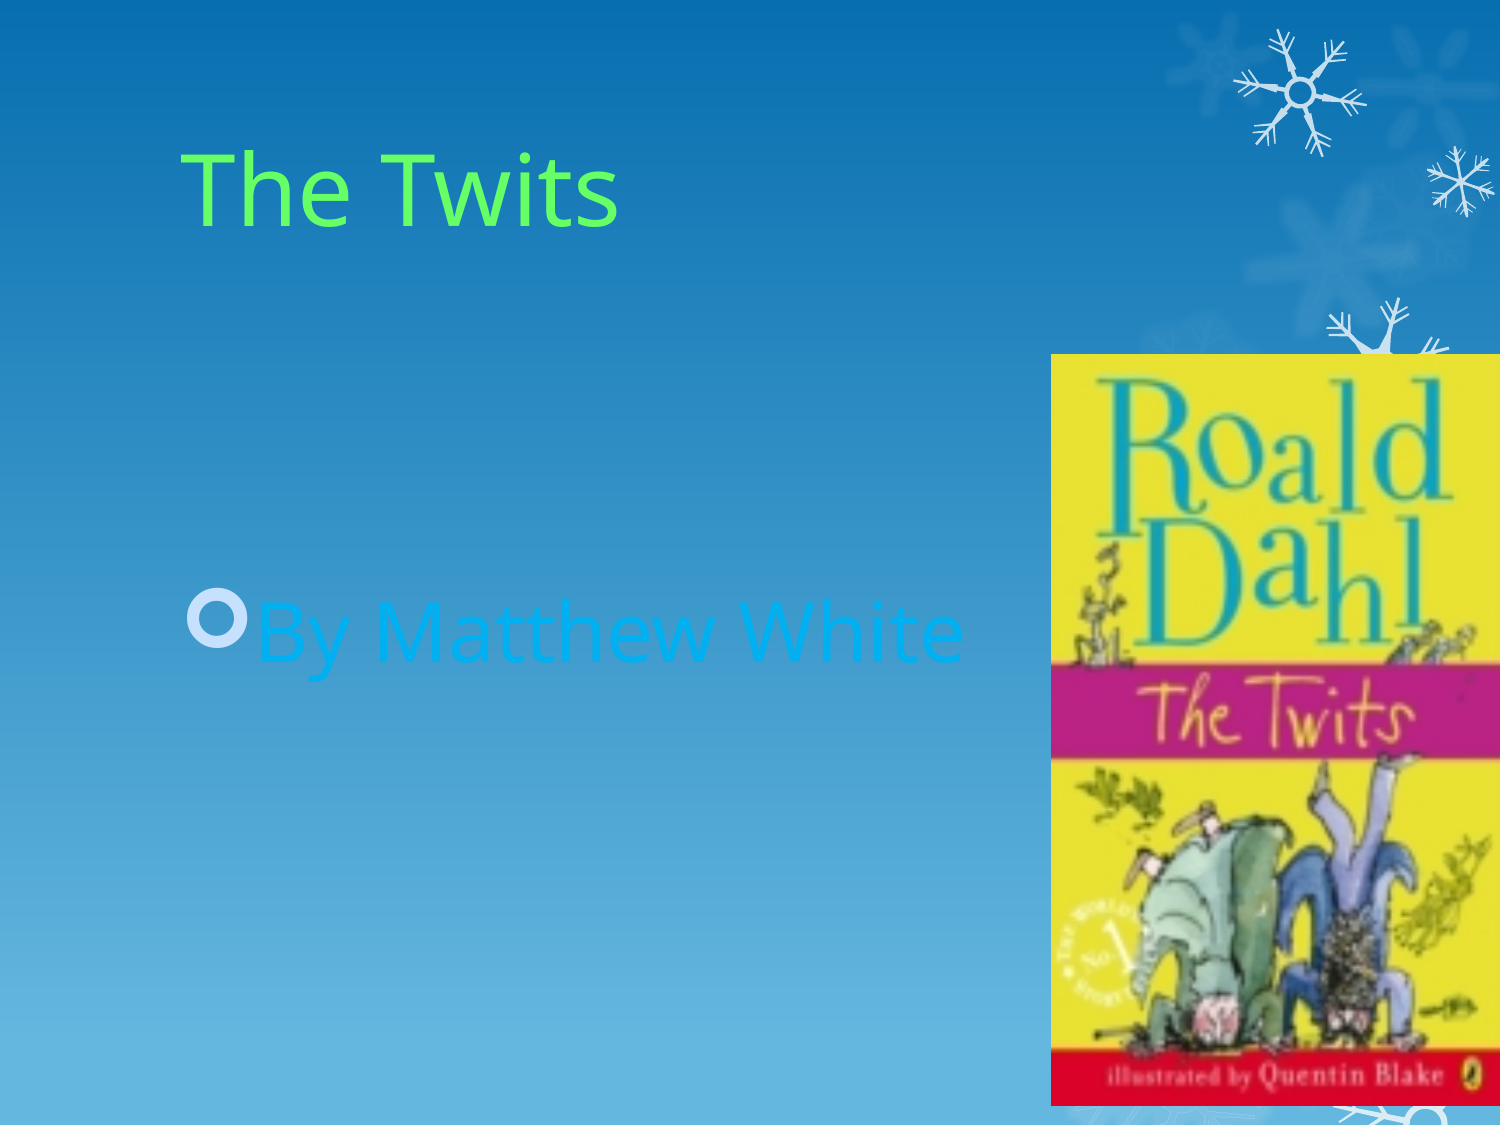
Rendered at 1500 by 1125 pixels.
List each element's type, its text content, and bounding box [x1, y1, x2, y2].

picture [1050, 353, 1500, 1107]
list By Matthew White [165, 296, 1335, 962]
title The Twits [165, 110, 1335, 263]
